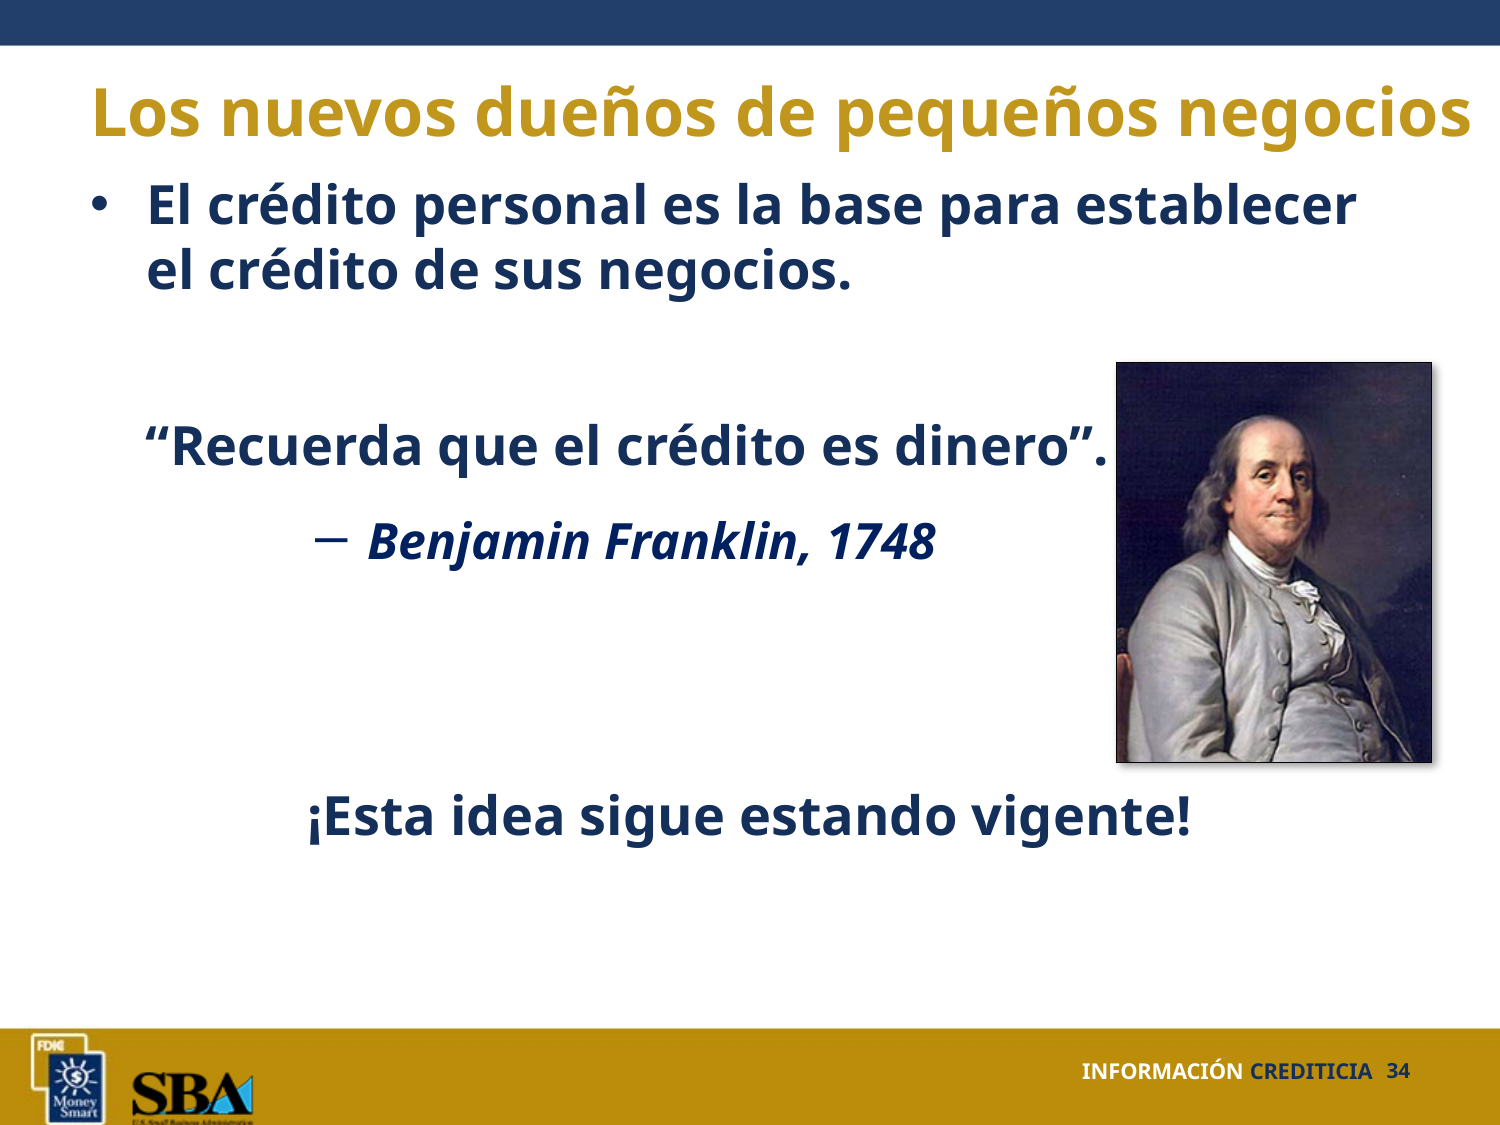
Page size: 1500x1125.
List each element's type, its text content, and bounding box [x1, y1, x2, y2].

title Los nuevos dueños de pequeños negocios [74, 62, 1500, 163]
list El crédito personal es la base para establecer el crédito de sus negocios. “Recuerda que el crédito es dinero”. Benjamin Franklin, 1748 ¡Esta idea sigue estando vigente! [74, 162, 1426, 688]
picture [0, 0, 1500, 1125]
